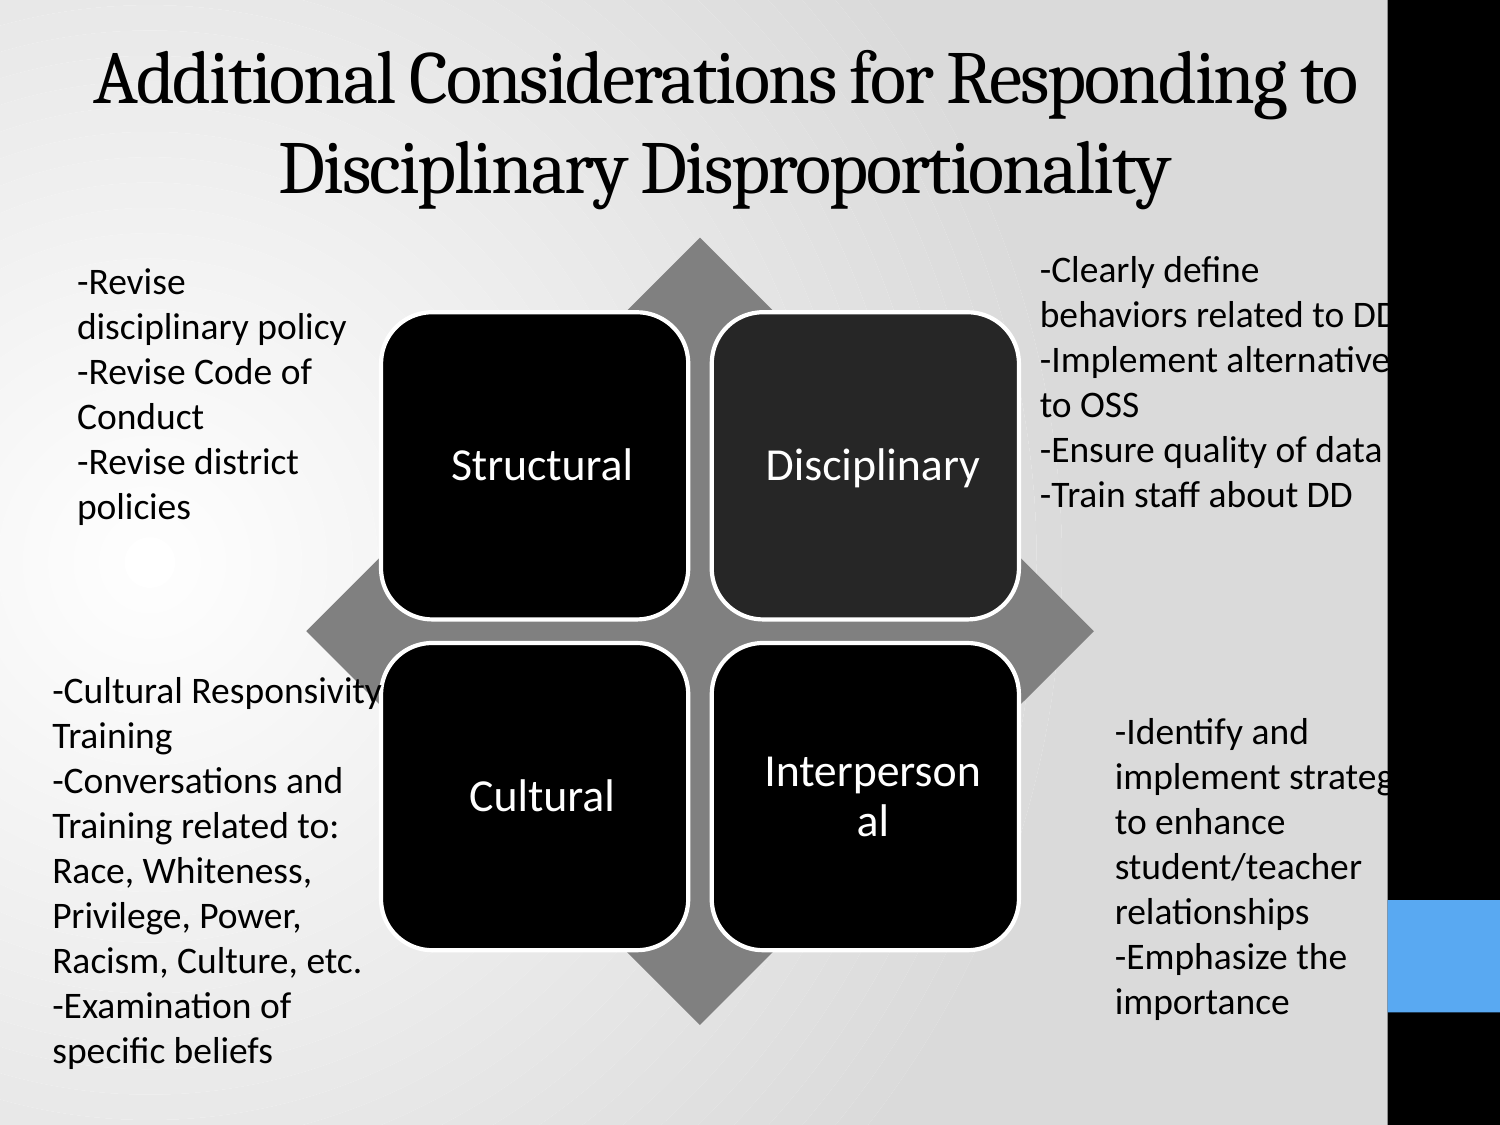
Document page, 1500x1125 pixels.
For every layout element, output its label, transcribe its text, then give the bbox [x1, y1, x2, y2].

text_box -Revise disciplinary policy -Revise Code of Conduct -Revise district policies [62, 249, 146, 535]
text_box -Clearly define behaviors related to DD -Implement alternatives to OSS -Ensure quality of data -Train staff about DD [1260, 237, 1425, 523]
text_box -Cultural Responsivity Training -Conversations and Training related to: Race, Whiteness, Privilege, Power, Racism, Culture, etc. -Examination of specific beliefs [37, 658, 425, 1078]
text_box -Identify and implement strategies to enhance student/teacher relationships -Emphasize the importance [1099, 699, 1475, 1075]
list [149, 236, 1251, 1026]
title Additional Considerations for Responding to Disciplinary Disproportionality [0, 24, 1450, 213]
